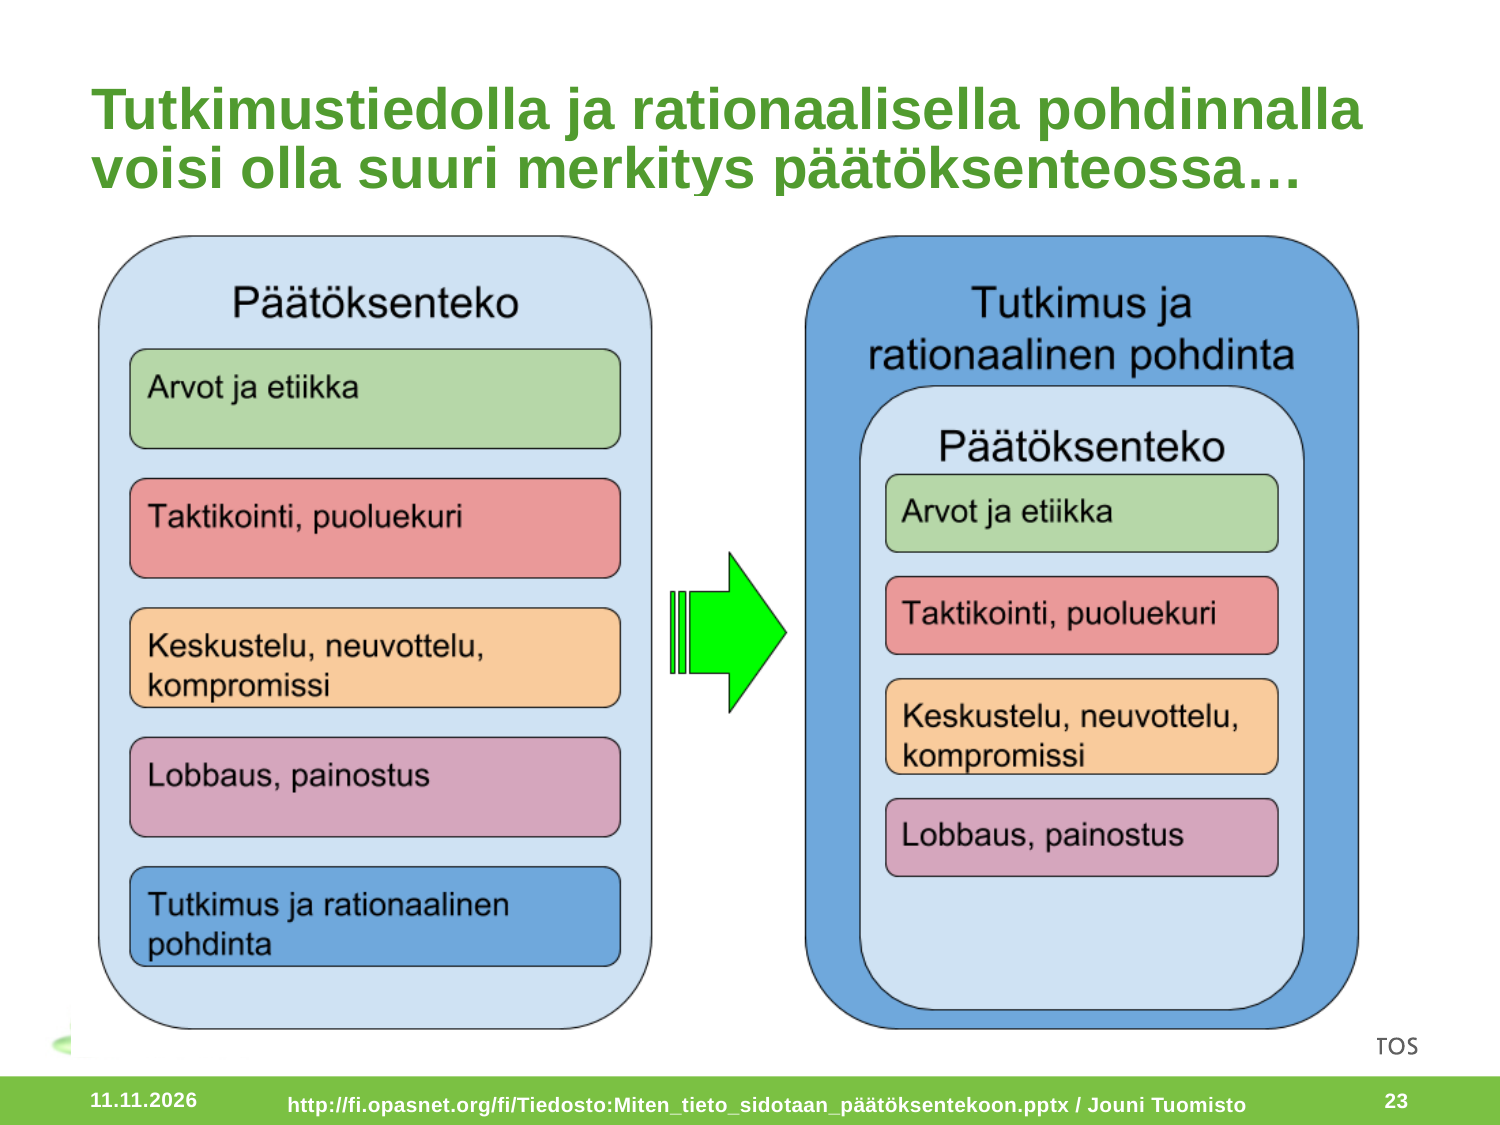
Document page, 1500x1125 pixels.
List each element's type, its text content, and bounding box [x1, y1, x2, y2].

footer http://fi.opasnet.org/fi/Tiedosto:Miten_tieto_sidotaan_päätöksentekoon.pptx / Jouni Tuomisto [253, 1082, 1282, 1125]
picture [24, 196, 1377, 1067]
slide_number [74, 1080, 255, 1118]
slide_number 23 [1245, 1082, 1424, 1118]
title Tutkimustiedolla ja rationaalisella pohdinnalla voisi olla suuri merkitys päätöksenteossa… [76, 42, 1424, 209]
